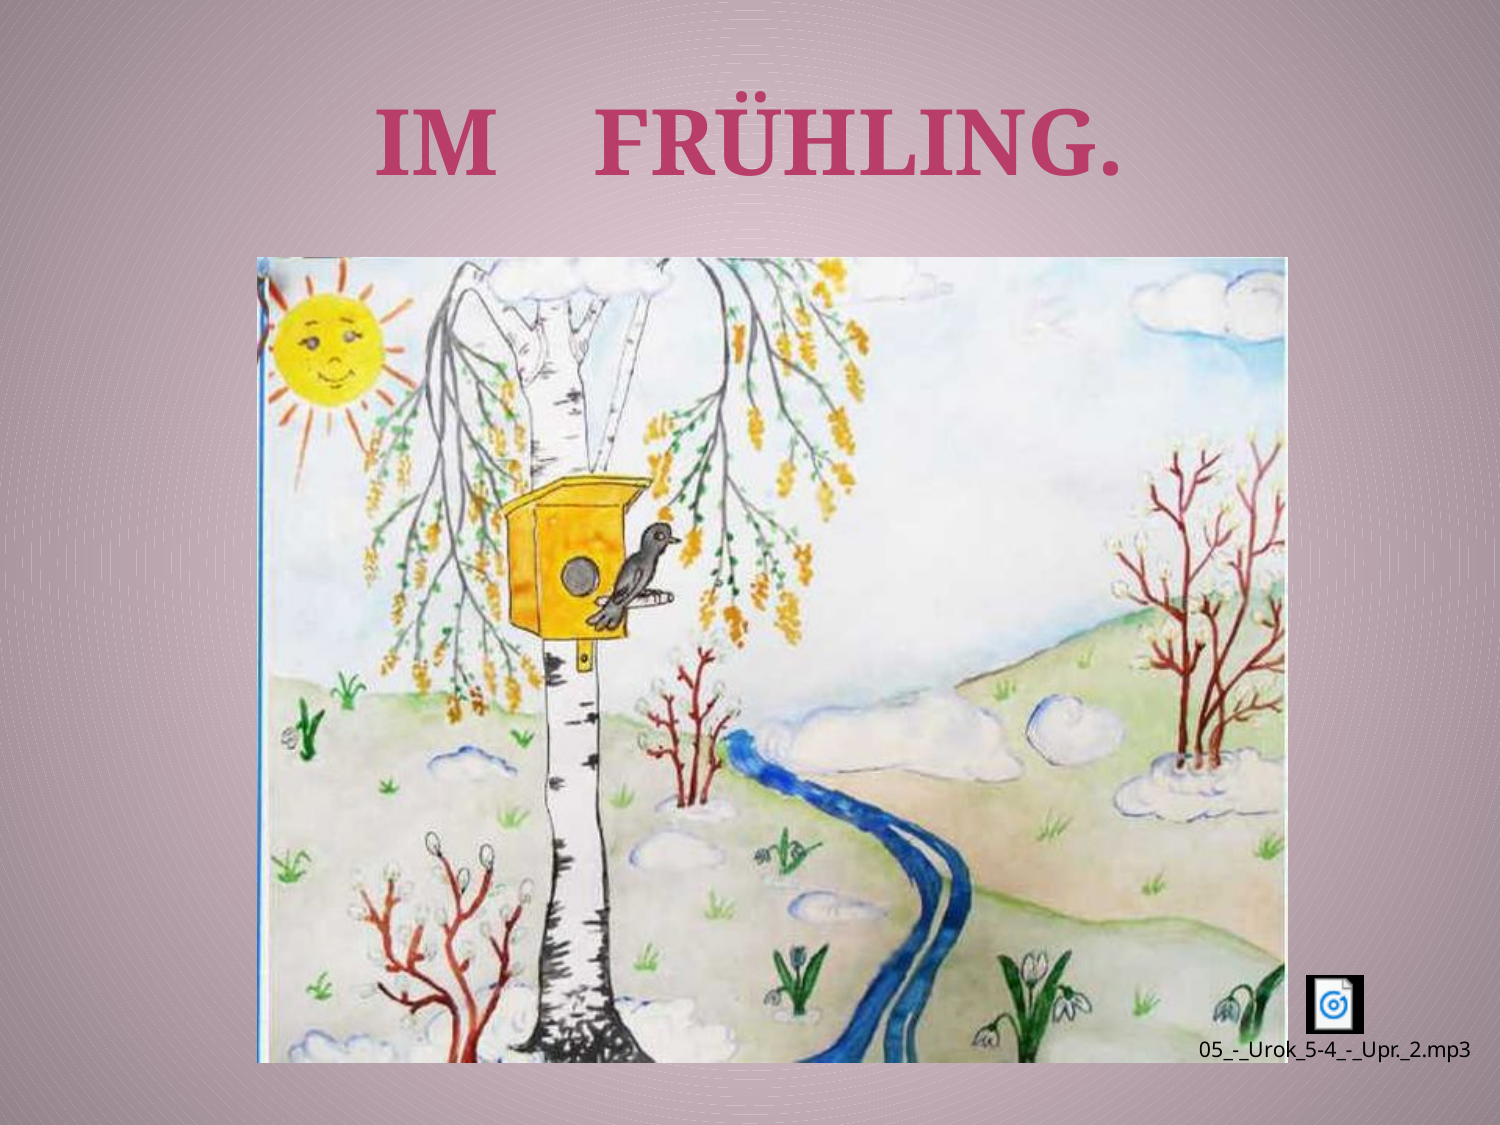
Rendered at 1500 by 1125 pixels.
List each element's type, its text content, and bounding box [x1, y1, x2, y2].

title IM Frühling. [75, 45, 1425, 233]
picture [257, 257, 1288, 1063]
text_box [1170, 975, 1500, 1071]
